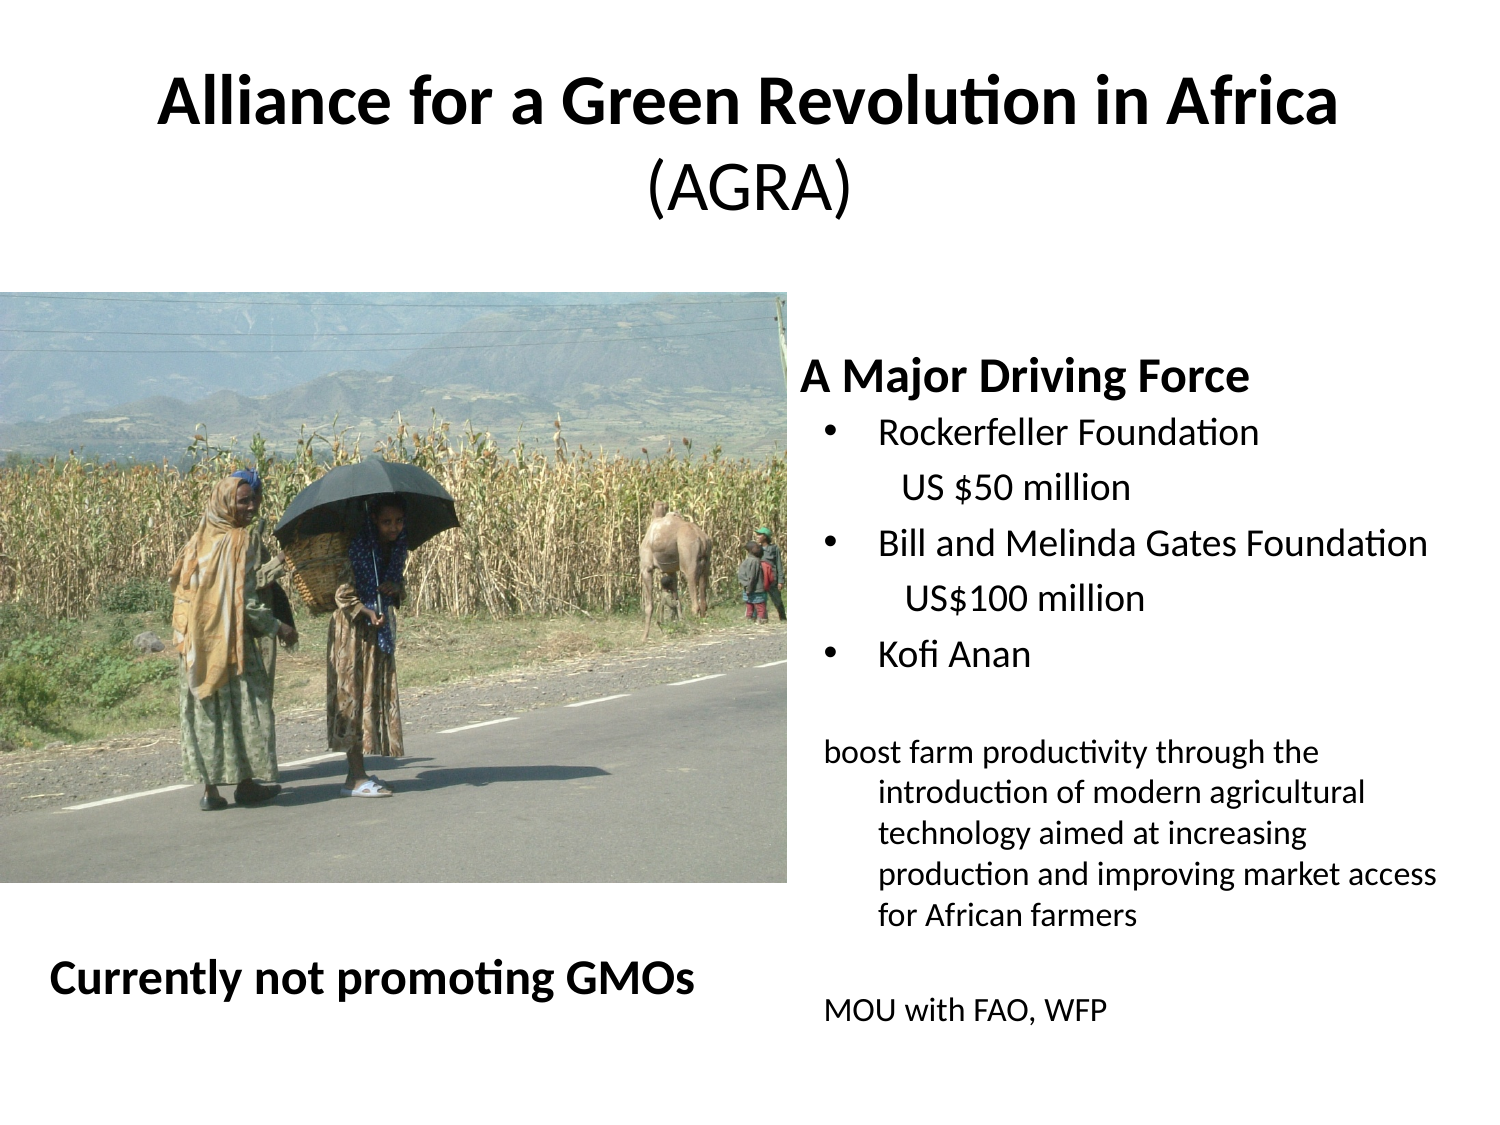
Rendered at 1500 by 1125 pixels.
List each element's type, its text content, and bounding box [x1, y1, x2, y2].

text_box Currently not promoting GMOs [35, 937, 786, 1013]
list A Major Driving Force [790, 304, 1449, 410]
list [0, 292, 787, 883]
list Rockerfeller Foundation US $50 million Bill and Melinda Gates Foundation US$100 million Kofi Anan boost farm productivity through the introduction of modern agricultural technology aimed at increasing production and improving market access for African farmers MOU with FAO, WFP [808, 398, 1472, 1047]
title Alliance for a Green Revolution in Africa (AGRA) [74, 44, 1426, 233]
